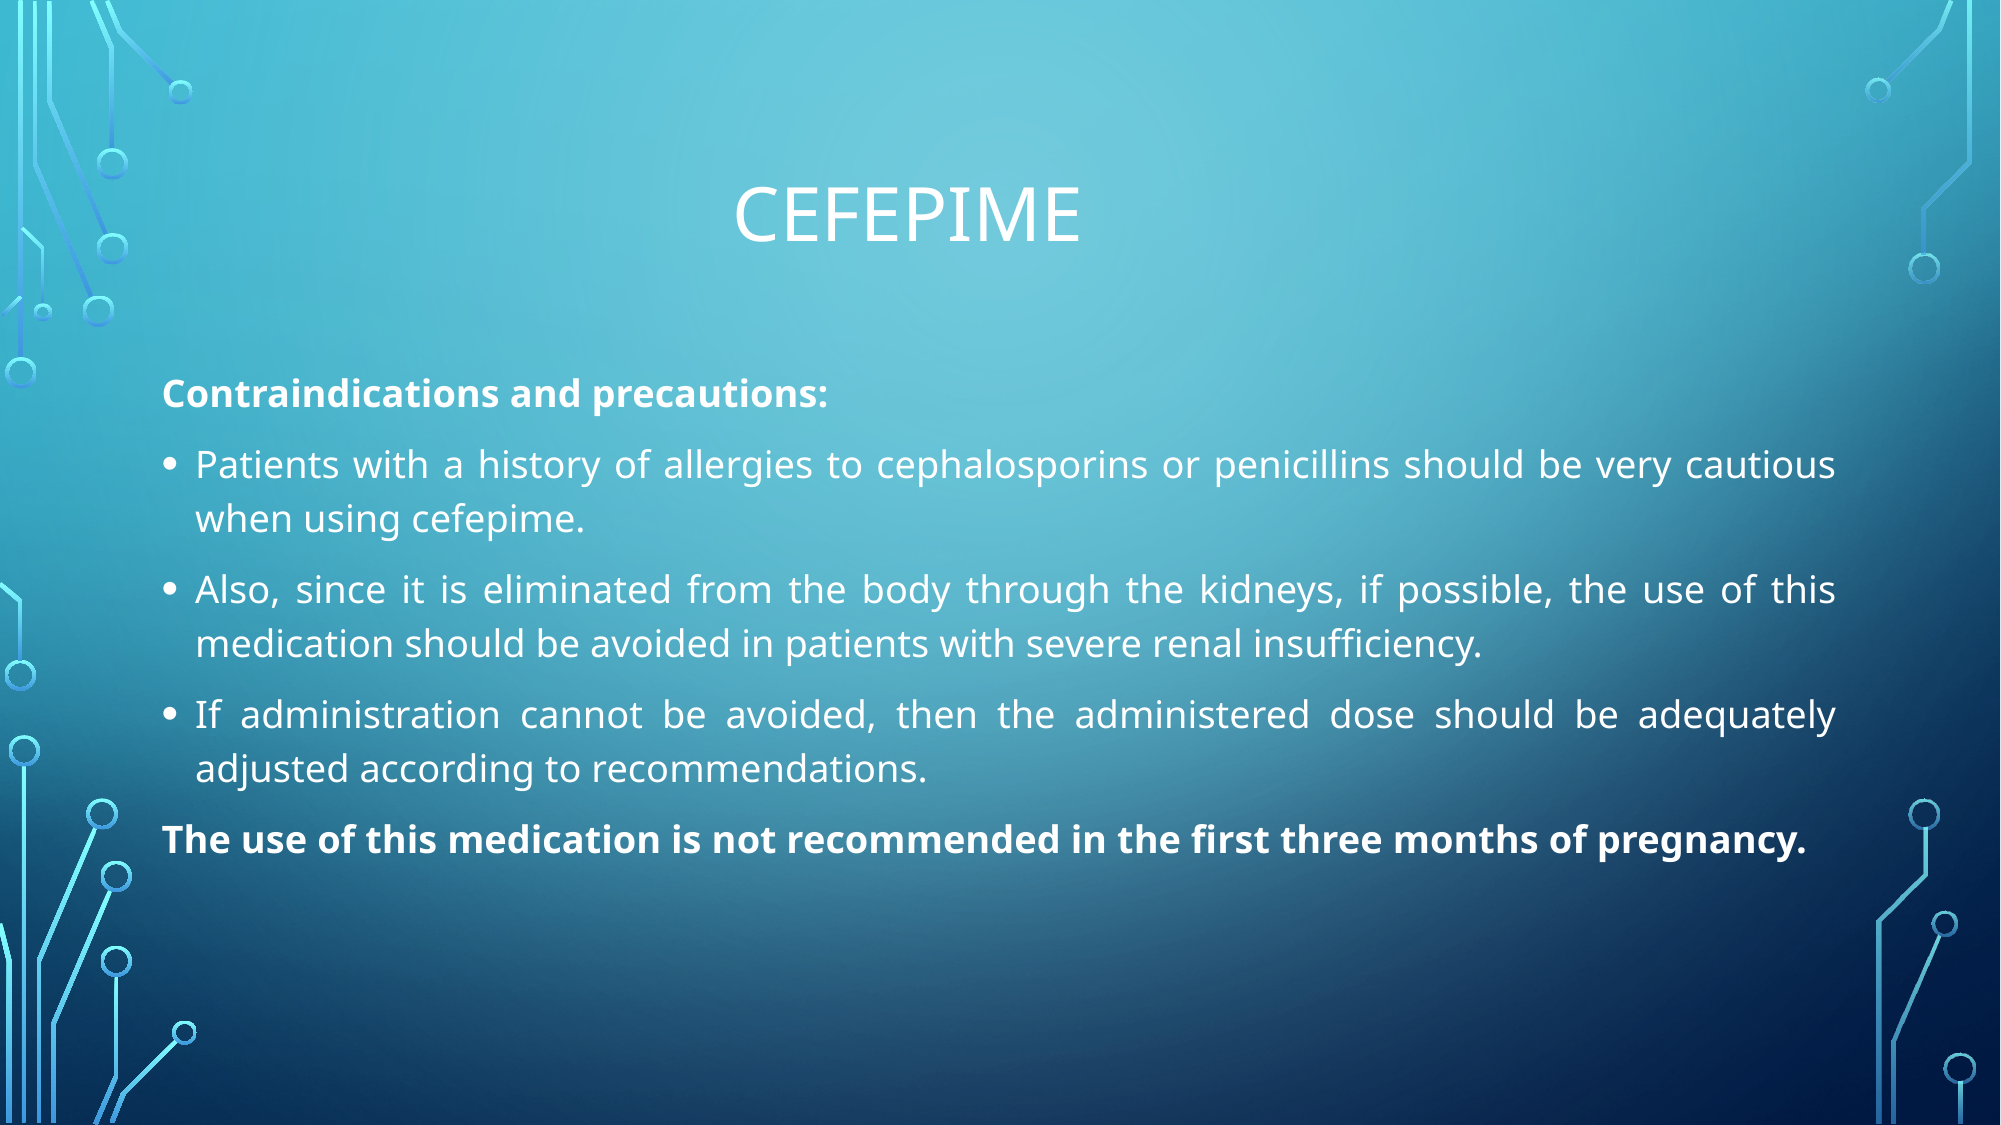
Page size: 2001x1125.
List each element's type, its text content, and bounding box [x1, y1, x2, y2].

list Contraindications and precautions: Patients with a history of allergies to cephalosporins or penicillins should be very cautious when using cefepime. Also, since it is eliminated from the body through the kidneys, if possible, the use of this medication should be avoided in patients with severe renal insufficiency. If administration cannot be avoided, then the administered dose should be adequately adjusted according to recommendations. The use of this medication is not recommended in the first three months of pregnancy. [146, 353, 1854, 914]
title Cefepime [189, 159, 1627, 276]
